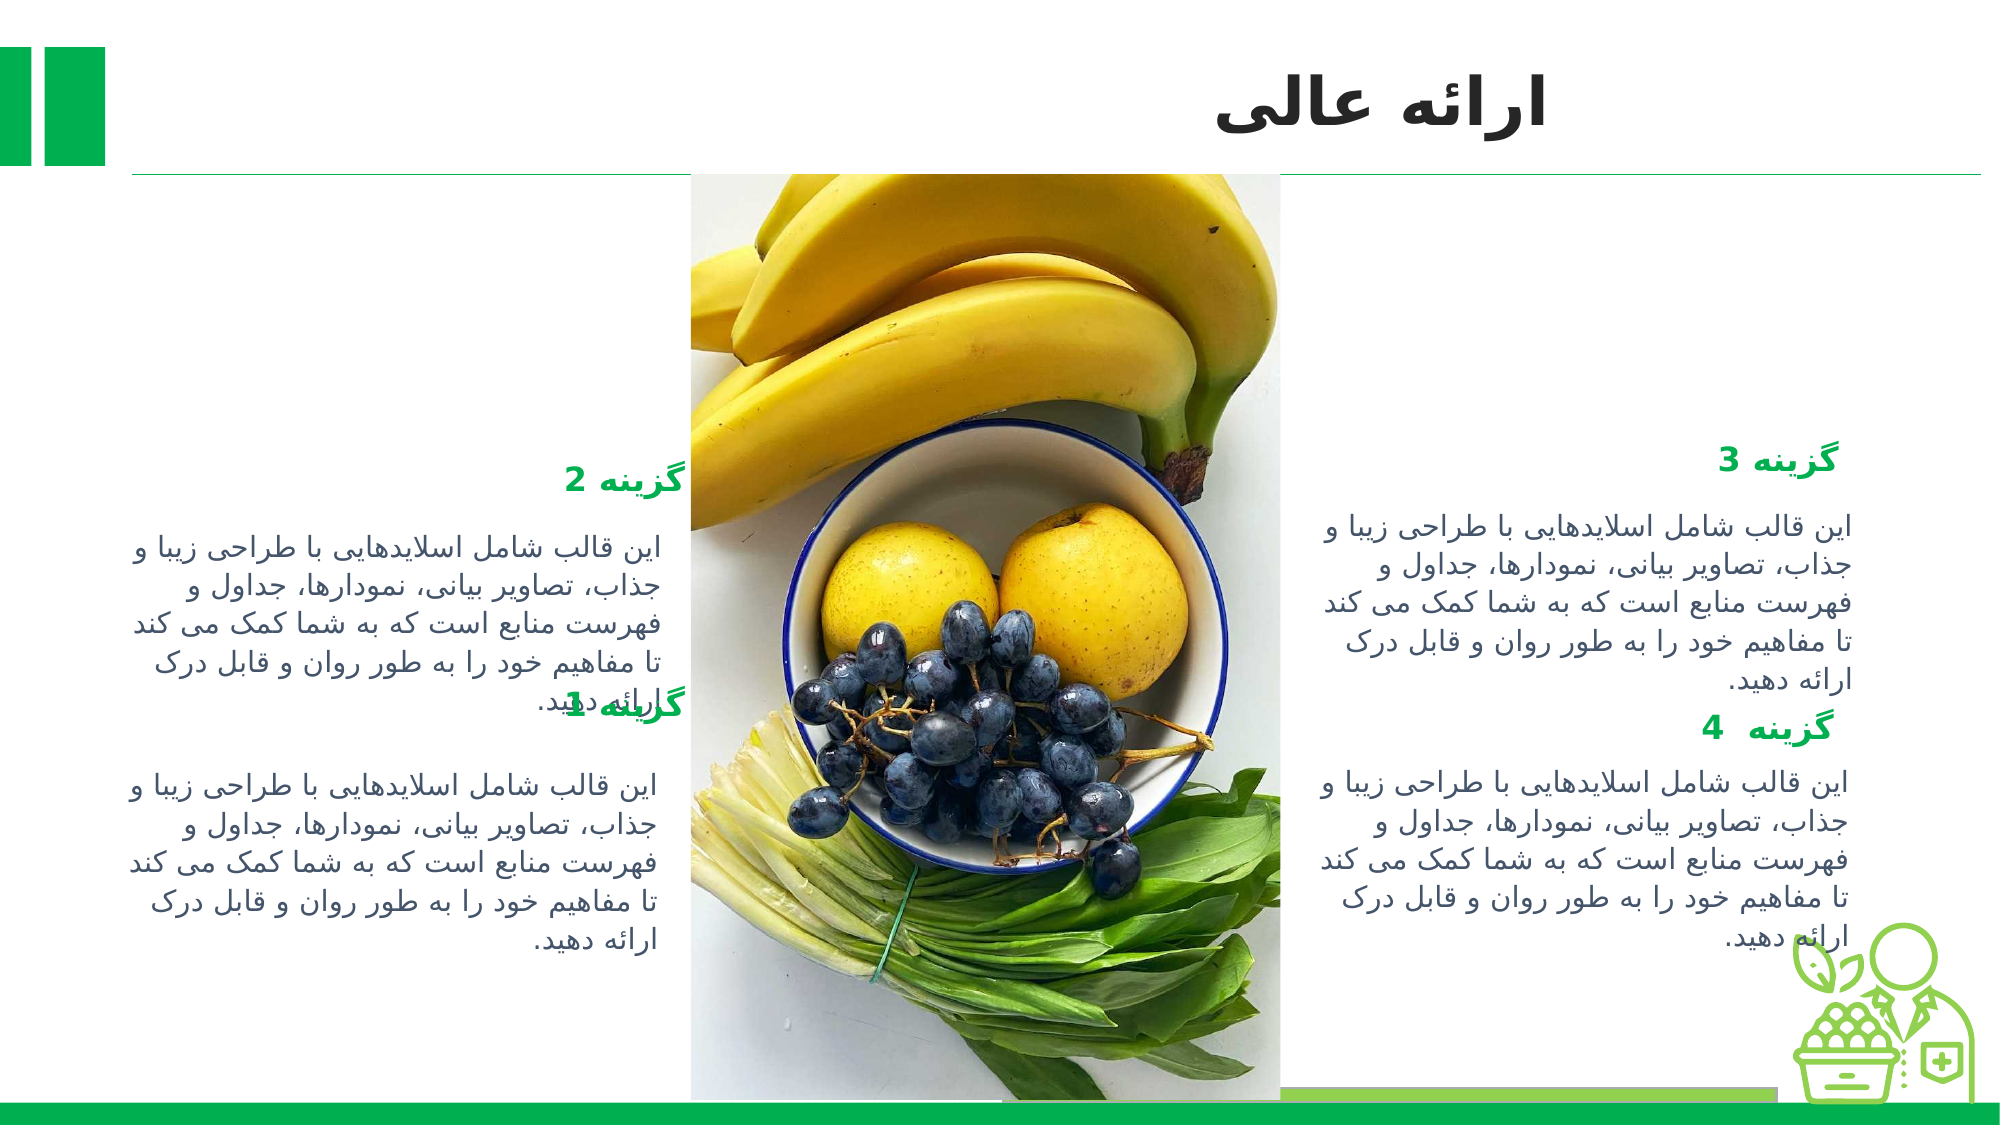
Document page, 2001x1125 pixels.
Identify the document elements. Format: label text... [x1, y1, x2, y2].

text_box گزینه 4 [1686, 698, 1849, 754]
text_box این قالب شامل اسلایدهایی با طراحی زیبا و جذاب، تصاویر بیانی، نمودارها، جداول و فهرست منابع است که به شما کمک می کند تا مفاهیم خود را به طور روان و قابل درک ارائه دهید. [1293, 494, 1872, 705]
text_box گزینه 1 [548, 676, 690, 731]
text_box این قالب شامل اسلایدهایی با طراحی زیبا و جذاب، تصاویر بیانی، نمودارها، جداول و فهرست منابع است که به شما کمک می کند تا مفاهیم خود را به طور روان و قابل درک ارائه دهید. [1289, 750, 1868, 962]
text_box گزینه 3 [1702, 430, 1854, 486]
text_box گزینه 2 [548, 450, 690, 506]
text_box ارائه عالی [762, 51, 2000, 147]
text_box این قالب شامل اسلایدهایی با طراحی زیبا و جذاب، تصاویر بیانی، نمودارها، جداول و فهرست منابع است که به شما کمک می کند تا مفاهیم خود را به طور روان و قابل درک ارائه دهید. [102, 515, 681, 726]
picture [690, 174, 1281, 1100]
text_box این قالب شامل اسلایدهایی با طراحی زیبا و جذاب، تصاویر بیانی، نمودارها، جداول و فهرست منابع است که به شما کمک می کند تا مفاهیم خود را به طور روان و قابل درک ارائه دهید. [98, 754, 677, 965]
